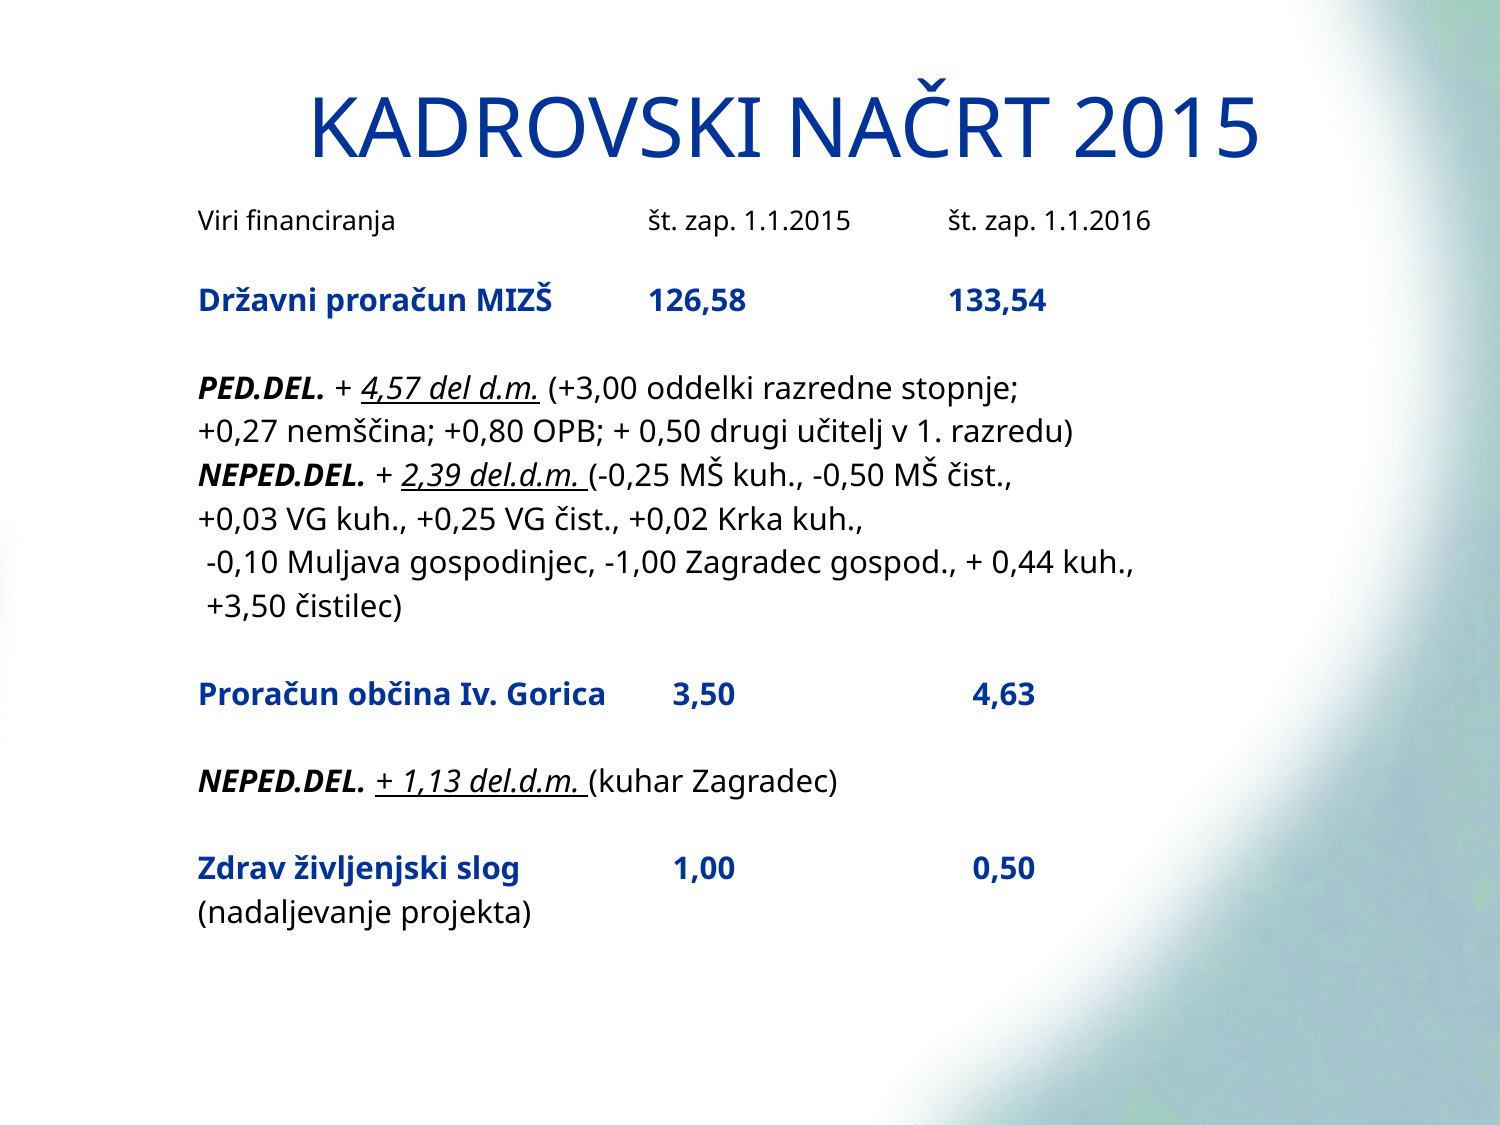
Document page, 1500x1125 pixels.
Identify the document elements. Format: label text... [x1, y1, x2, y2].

subtitle Viri financiranja št. zap. 1.1.2015 št. zap. 1.1.2016 Državni proračun MIZŠ 126,58 133,54 PED.DEL. + 4,57 del d.m. (+3,00 oddelki razredne stopnje; +0,27 nemščina; +0,80 OPB; + 0,50 drugi učitelj v 1. razredu) NEPED.DEL. + 2,39 del.d.m. (-0,25 MŠ kuh., -0,50 MŠ čist., +0,03 VG kuh., +0,25 VG čist., +0,02 Krka kuh., -0,10 Muljava gospodinjec, -1,00 Zagradec gospod., + 0,44 kuh., +3,50 čistilec) Proračun občina Iv. Gorica 3,50 4,63 NEPED.DEL. + 1,13 del.d.m. (kuhar Zagradec) Zdrav življenjski slog 1,00 0,50 (nadaljevanje projekta) [183, 196, 1240, 941]
title KADROVSKI NAČRT 2015 [218, 42, 1352, 197]
